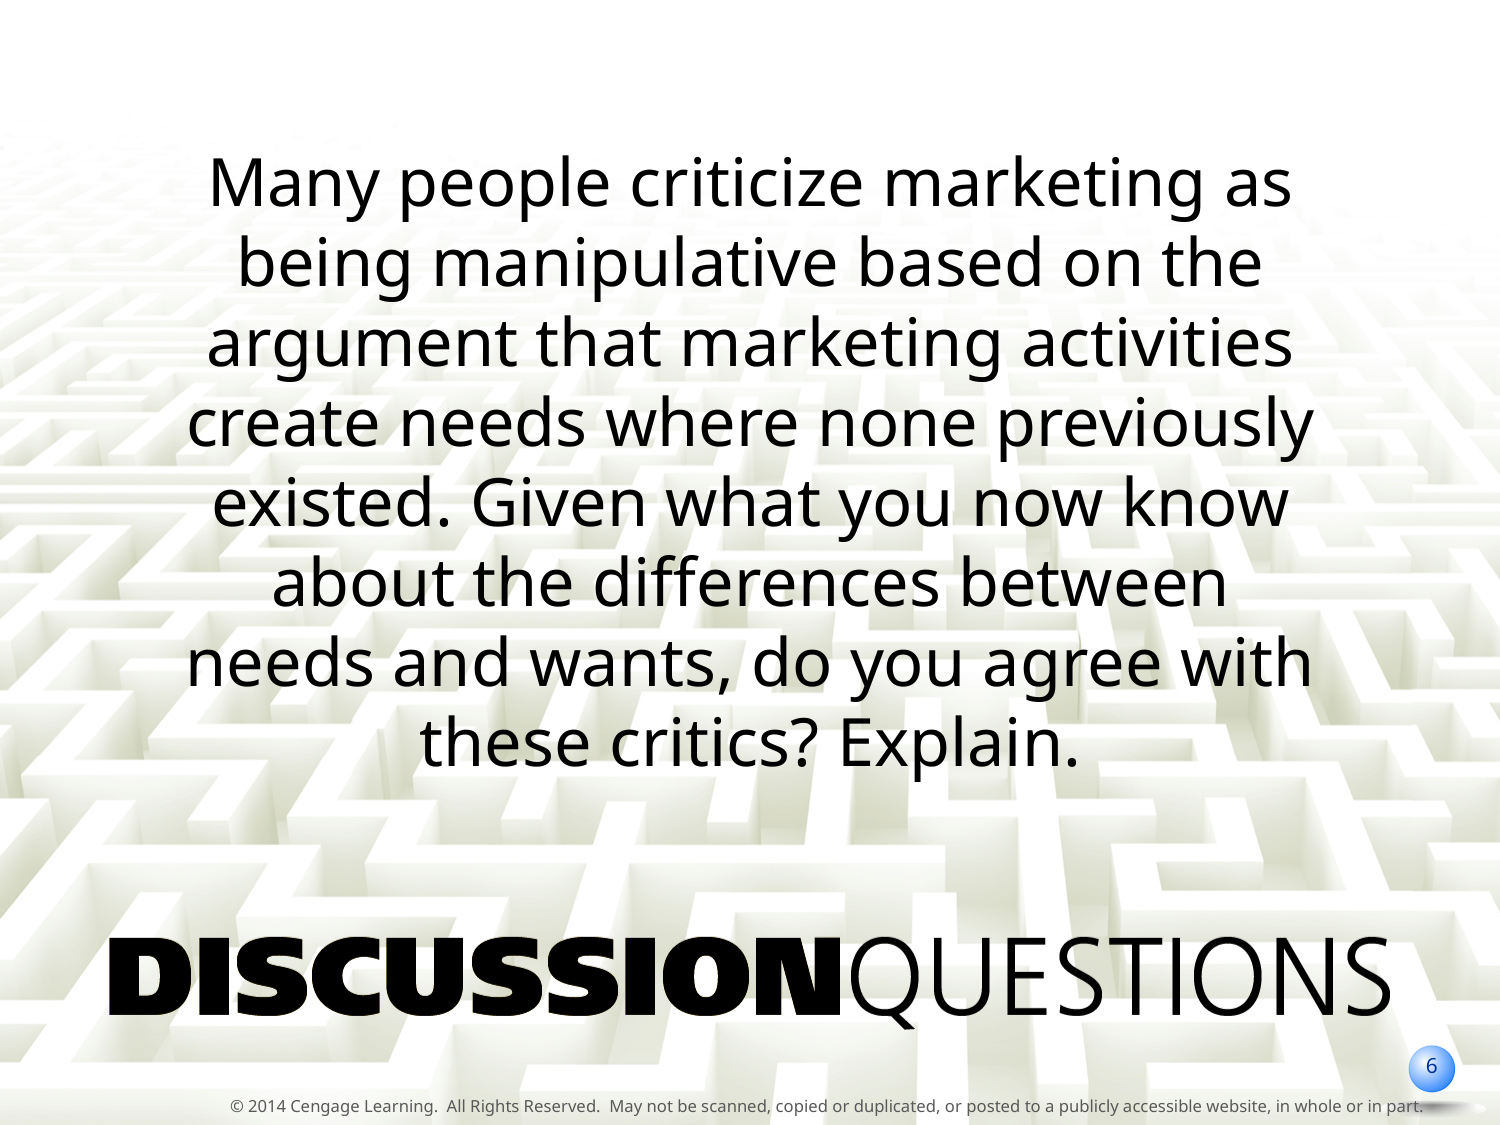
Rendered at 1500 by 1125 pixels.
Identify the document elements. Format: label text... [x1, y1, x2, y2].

picture [0, 0, 1500, 1125]
list Many people criticize marketing as being manipulative based on the argument that marketing activities create needs where none previously existed. Given what you now know about the differences between needs and wants, do you agree with these critics? Explain. [168, 26, 1334, 782]
slide_number 6 [1386, 1037, 1478, 1097]
